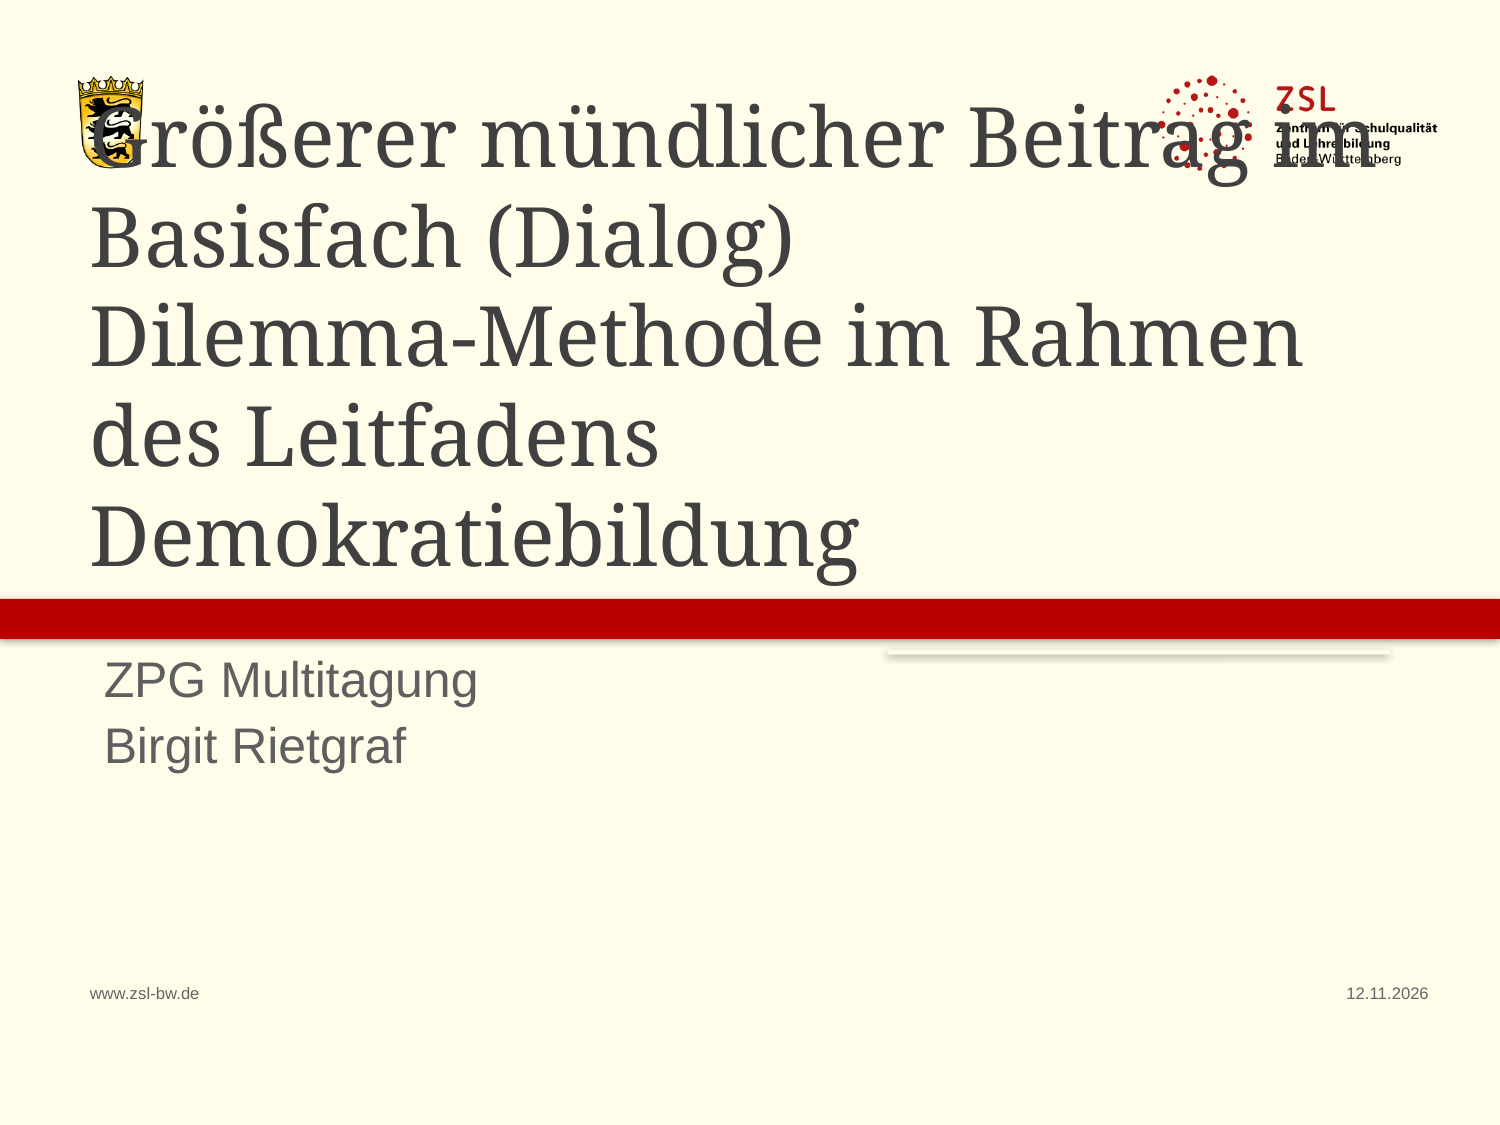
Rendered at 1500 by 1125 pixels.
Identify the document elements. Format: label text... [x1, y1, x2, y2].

picture [75, 73, 147, 172]
subtitle ZPG Multitagung Birgit Rietgraf [78, 639, 888, 918]
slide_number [1298, 975, 1444, 1035]
footer www.zsl-bw.de [75, 975, 518, 1035]
title Größerer mündlicher Beitrag im Basisfach (Dialog) Dilemma-Methode im Rahmen des Leitfadens Demokratiebildung [75, 208, 1443, 591]
picture [1156, 73, 1439, 172]
